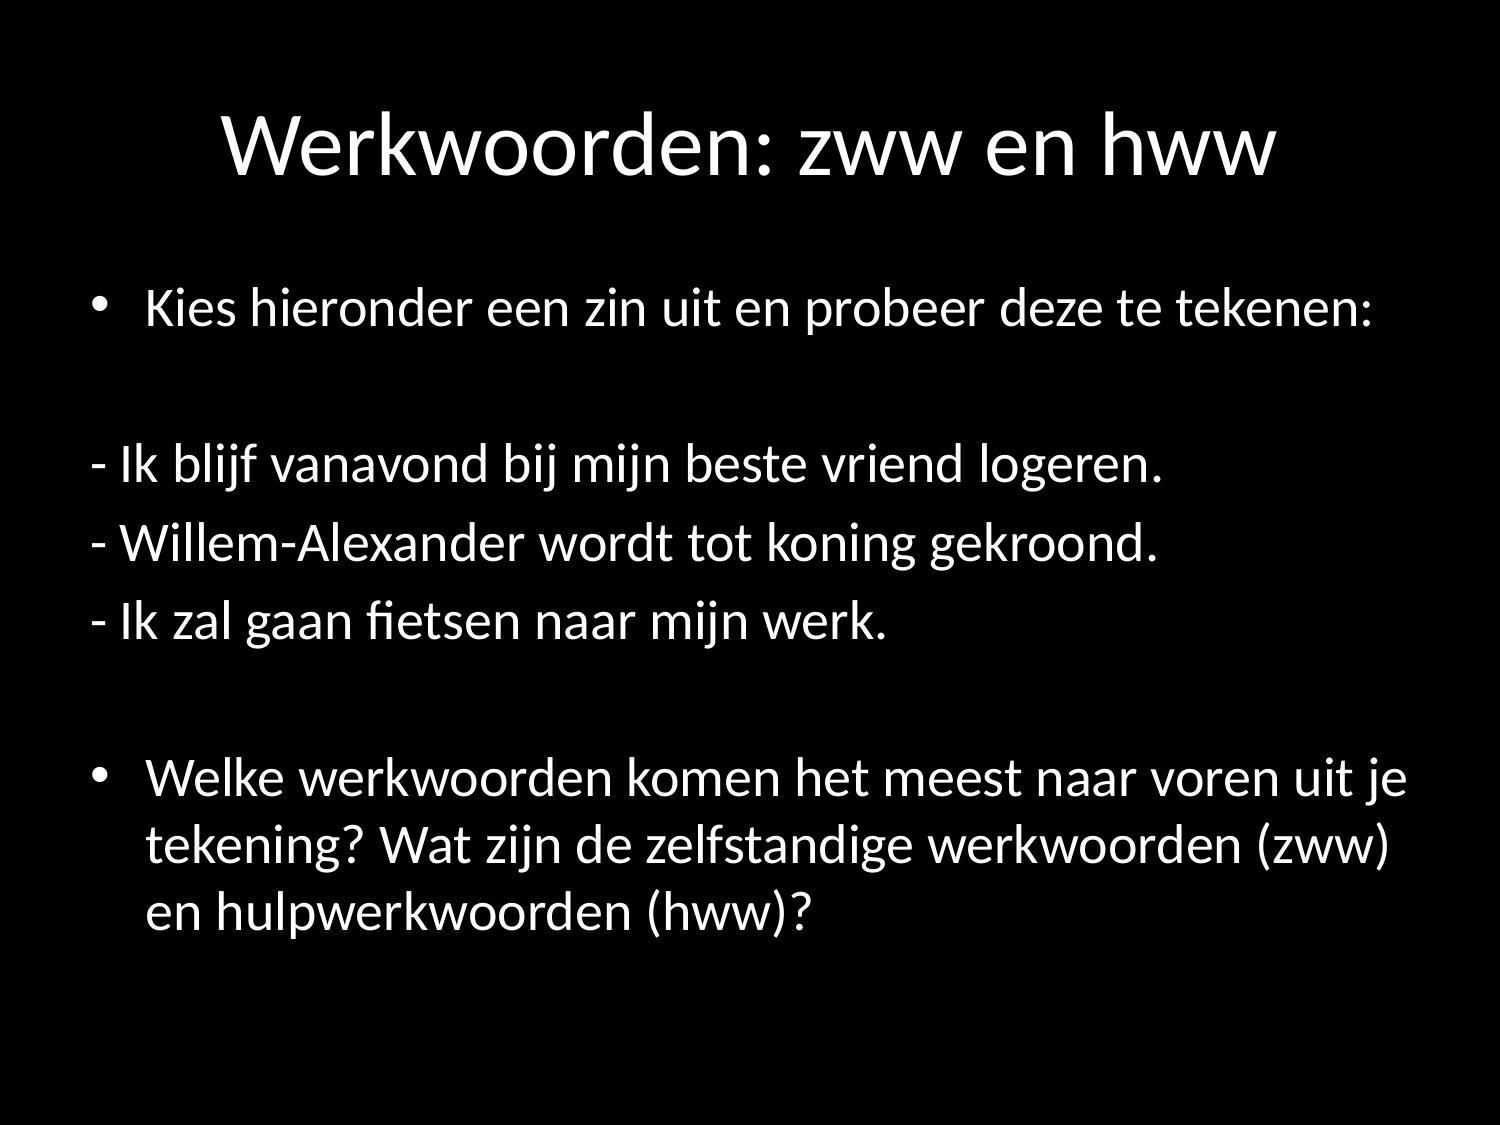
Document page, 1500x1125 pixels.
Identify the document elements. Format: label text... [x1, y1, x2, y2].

title Werkwoorden: zww en hww [75, 45, 1425, 233]
list Kies hieronder een zin uit en probeer deze te tekenen: - Ik blijf vanavond bij mijn beste vriend logeren. - Willem-Alexander wordt tot koning gekroond. - Ik zal gaan fietsen naar mijn werk. Welke werkwoorden komen het meest naar voren uit je tekening? Wat zijn de zelfstandige werkwoorden (zww) en hulpwerkwoorden (hww)? [75, 262, 1425, 1005]
